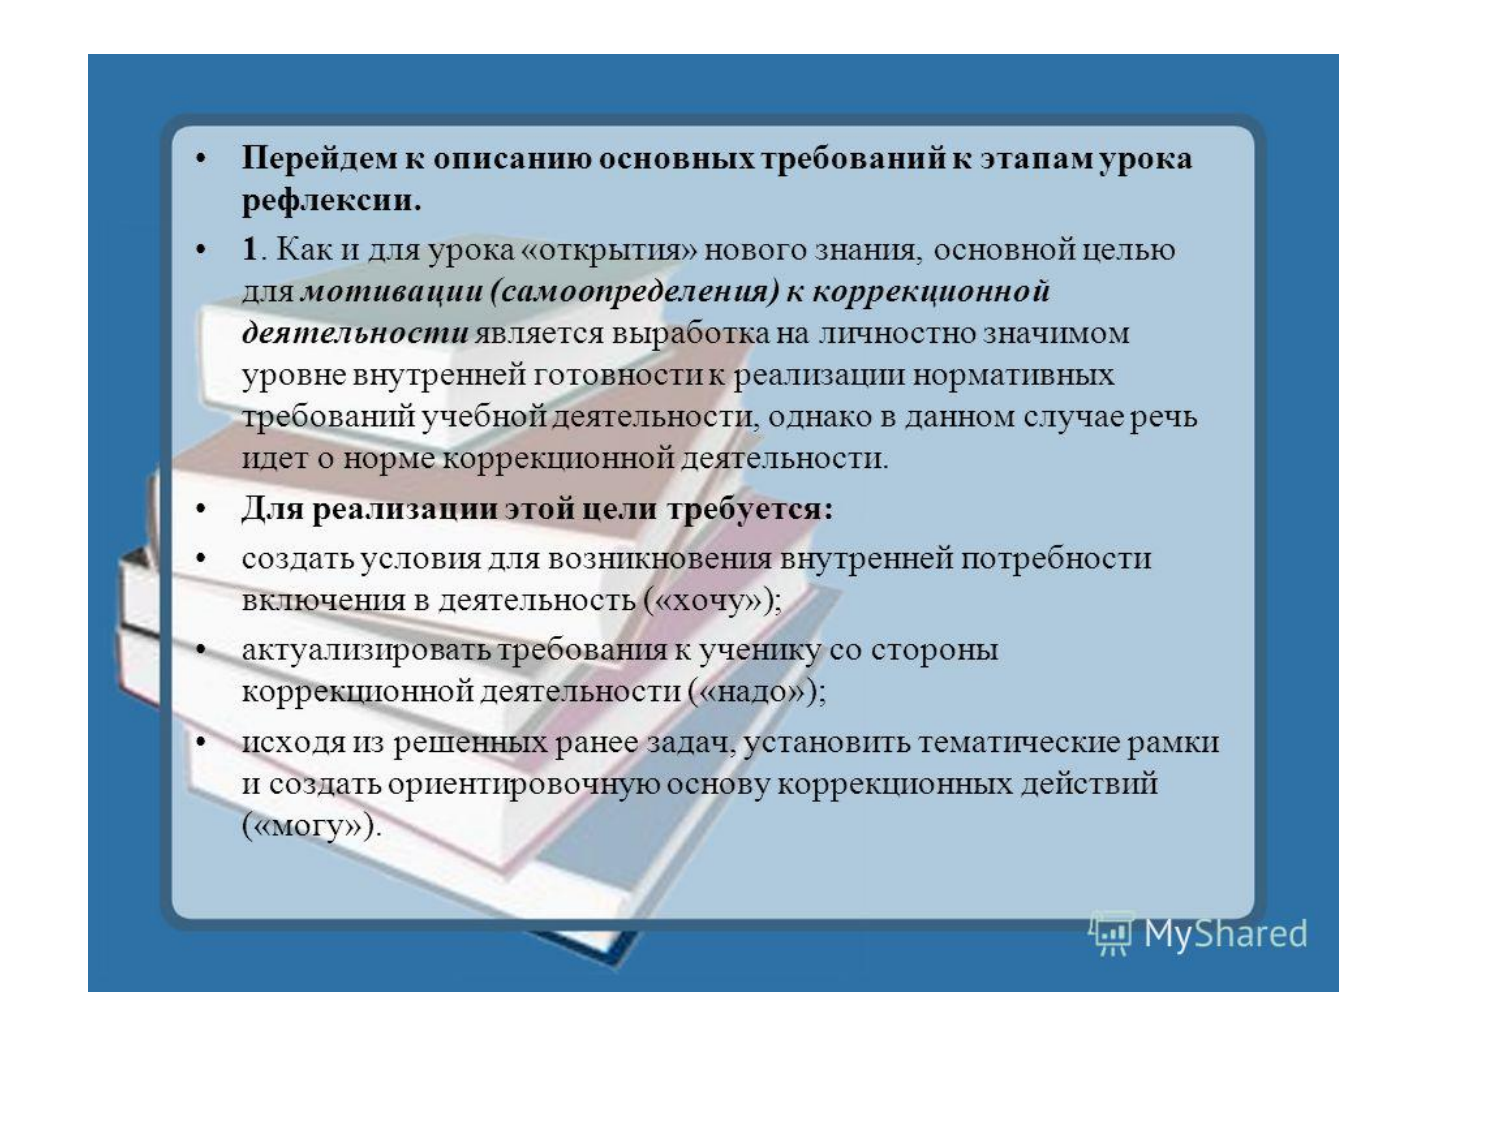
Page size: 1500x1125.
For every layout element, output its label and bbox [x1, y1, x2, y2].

picture [88, 54, 1339, 993]
